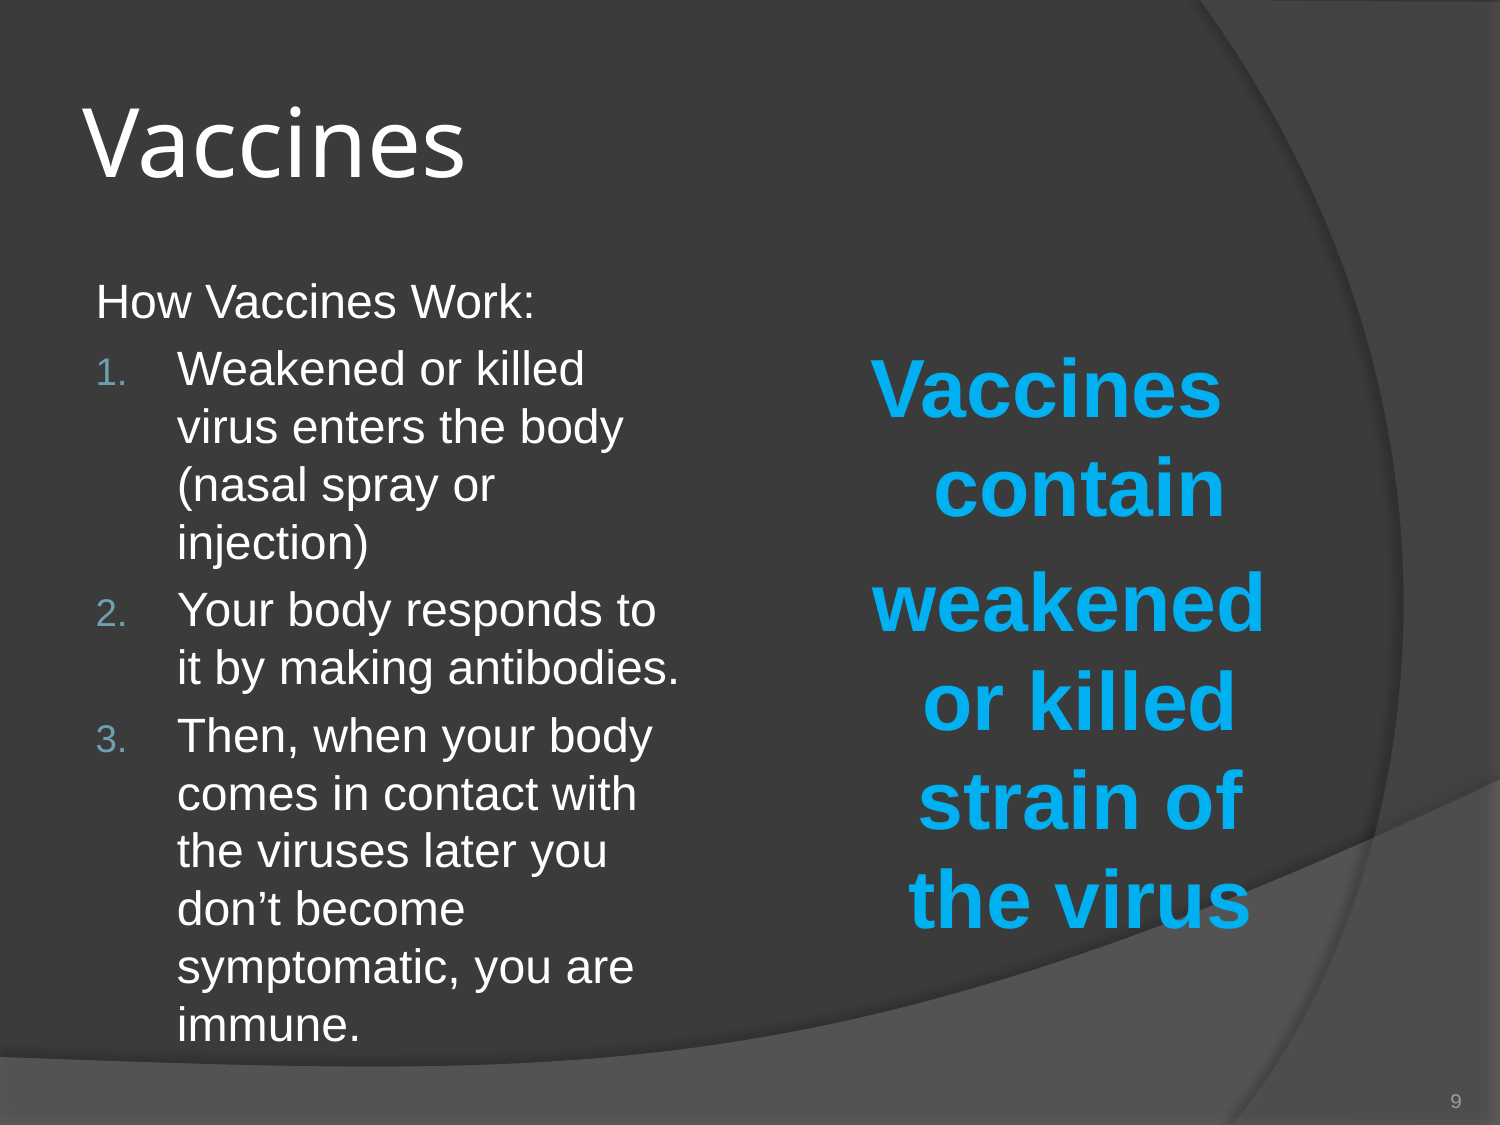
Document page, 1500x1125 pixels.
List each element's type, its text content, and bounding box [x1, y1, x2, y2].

list How Vaccines Work: Weakened or killed virus enters the body (nasal spray or injection) Your body responds to it by making antibodies. Then, when your body comes in contact with the viruses later you don’t become symptomatic, you are immune. [74, 262, 701, 1125]
title Vaccines [74, 44, 1301, 233]
list Vaccines contain weakened or killed strain of the virus [774, 212, 1313, 956]
slide_number 9 [1337, 1053, 1463, 1114]
